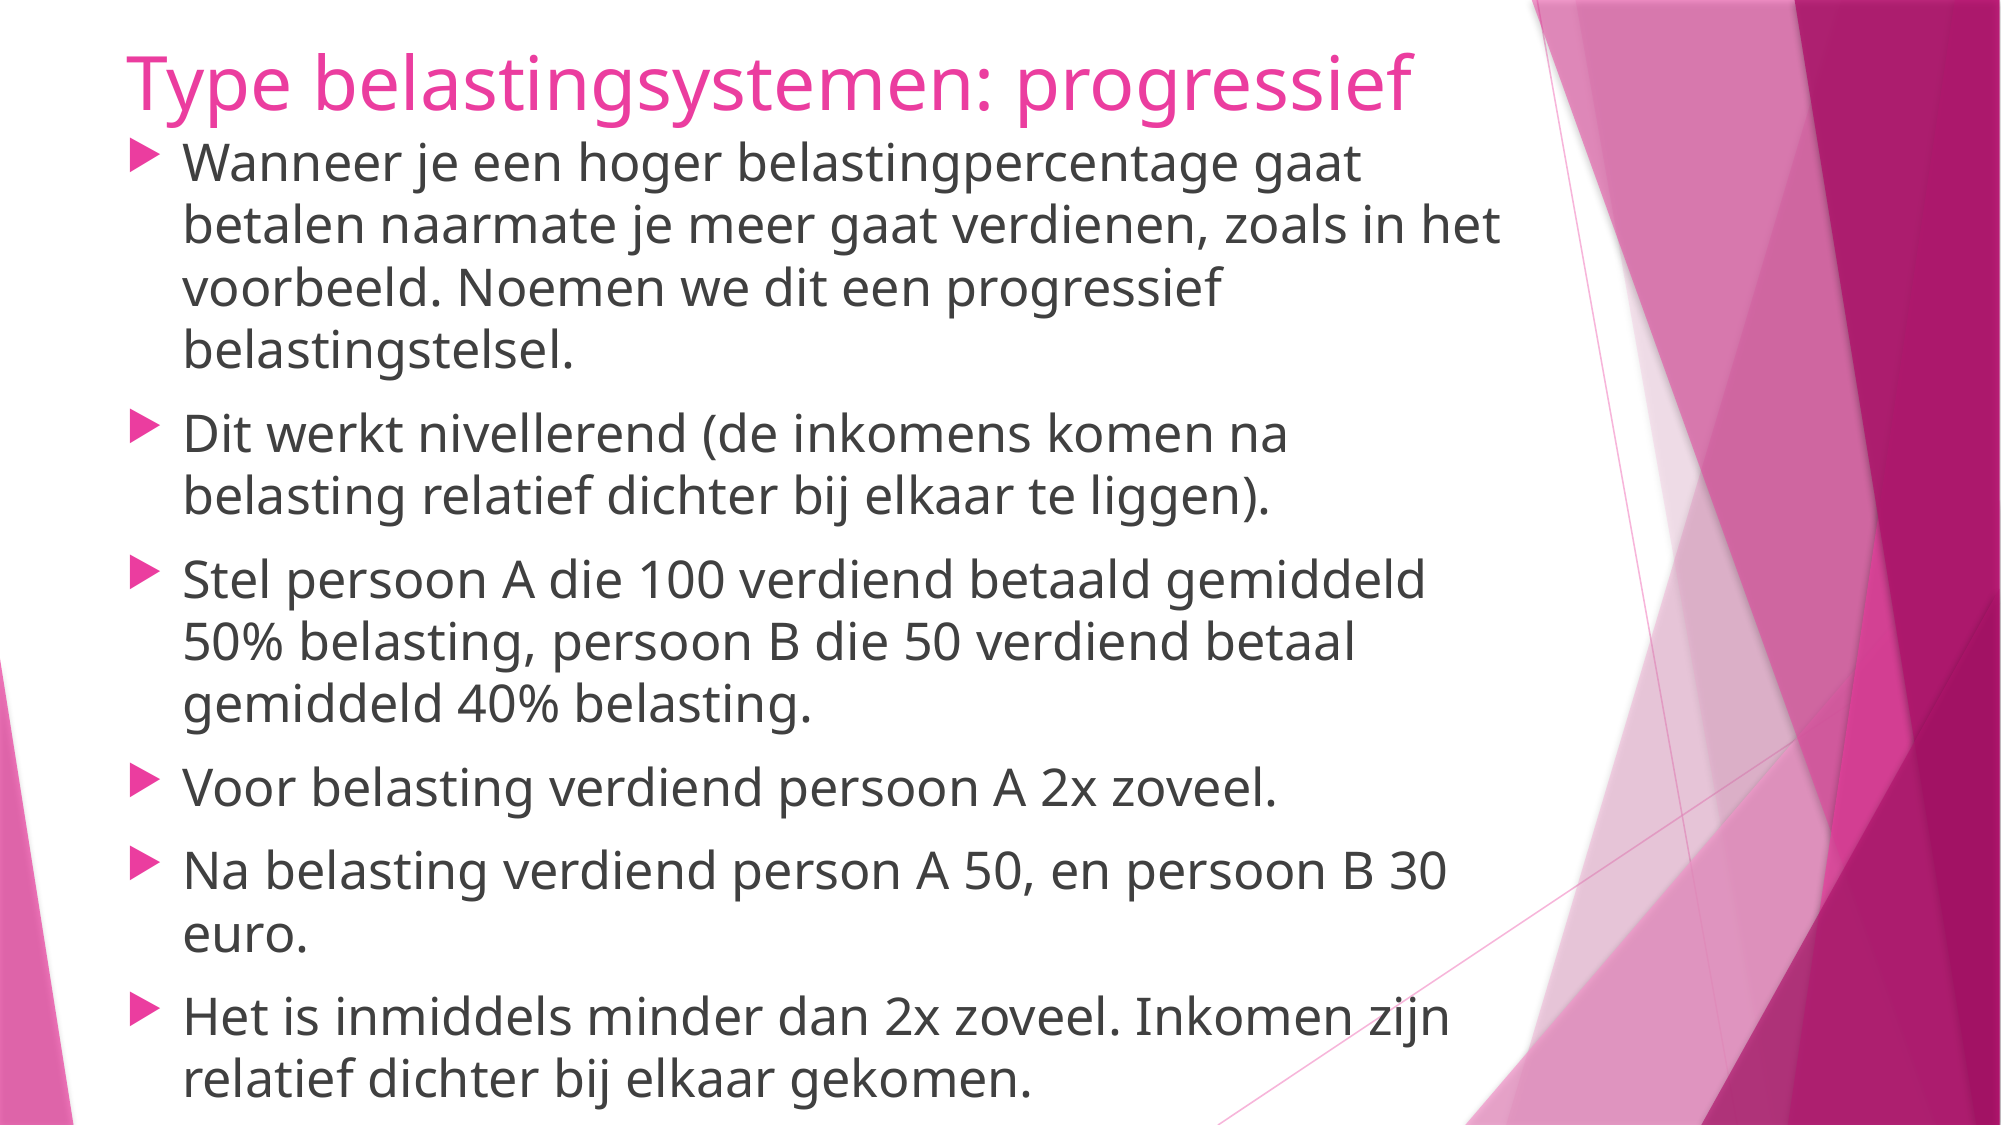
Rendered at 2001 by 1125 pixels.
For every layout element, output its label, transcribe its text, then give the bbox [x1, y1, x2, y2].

list Wanneer je een hoger belastingpercentage gaat betalen naarmate je meer gaat verdienen, zoals in het voorbeeld. Noemen we dit een progressief belastingstelsel. Dit werkt nivellerend (de inkomens komen na belasting relatief dichter bij elkaar te liggen). Stel persoon A die 100 verdiend betaald gemiddeld 50% belasting, persoon B die 50 verdiend betaal gemiddeld 40% belasting. Voor belasting verdiend persoon A 2x zoveel. Na belasting verdiend person A 50, en persoon B 30 euro. Het is inmiddels minder dan 2x zoveel. Inkomen zijn relatief dichter bij elkaar gekomen. [111, 121, 1522, 992]
title Type belastingsystemen: progressief [111, 28, 1522, 121]
